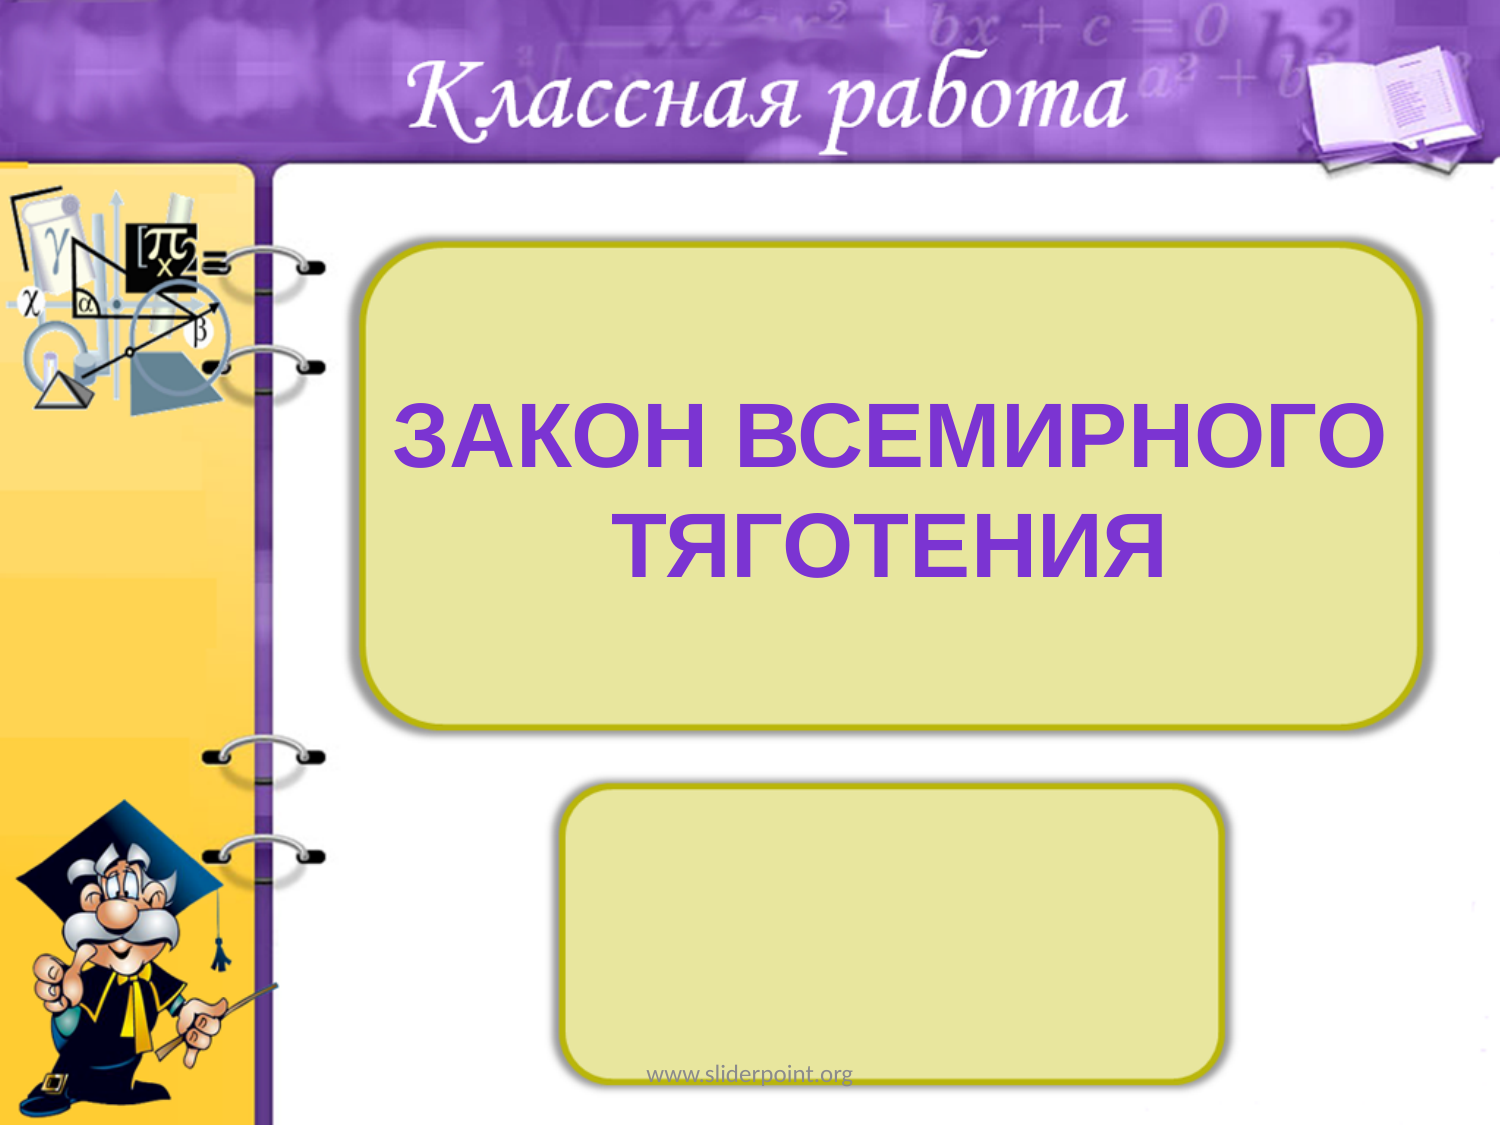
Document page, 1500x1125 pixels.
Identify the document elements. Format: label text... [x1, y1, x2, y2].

picture [0, 0, 1500, 1125]
footer www.sliderpoint.org [512, 1042, 988, 1103]
title Закон всемирного тяготения [375, 257, 1407, 715]
